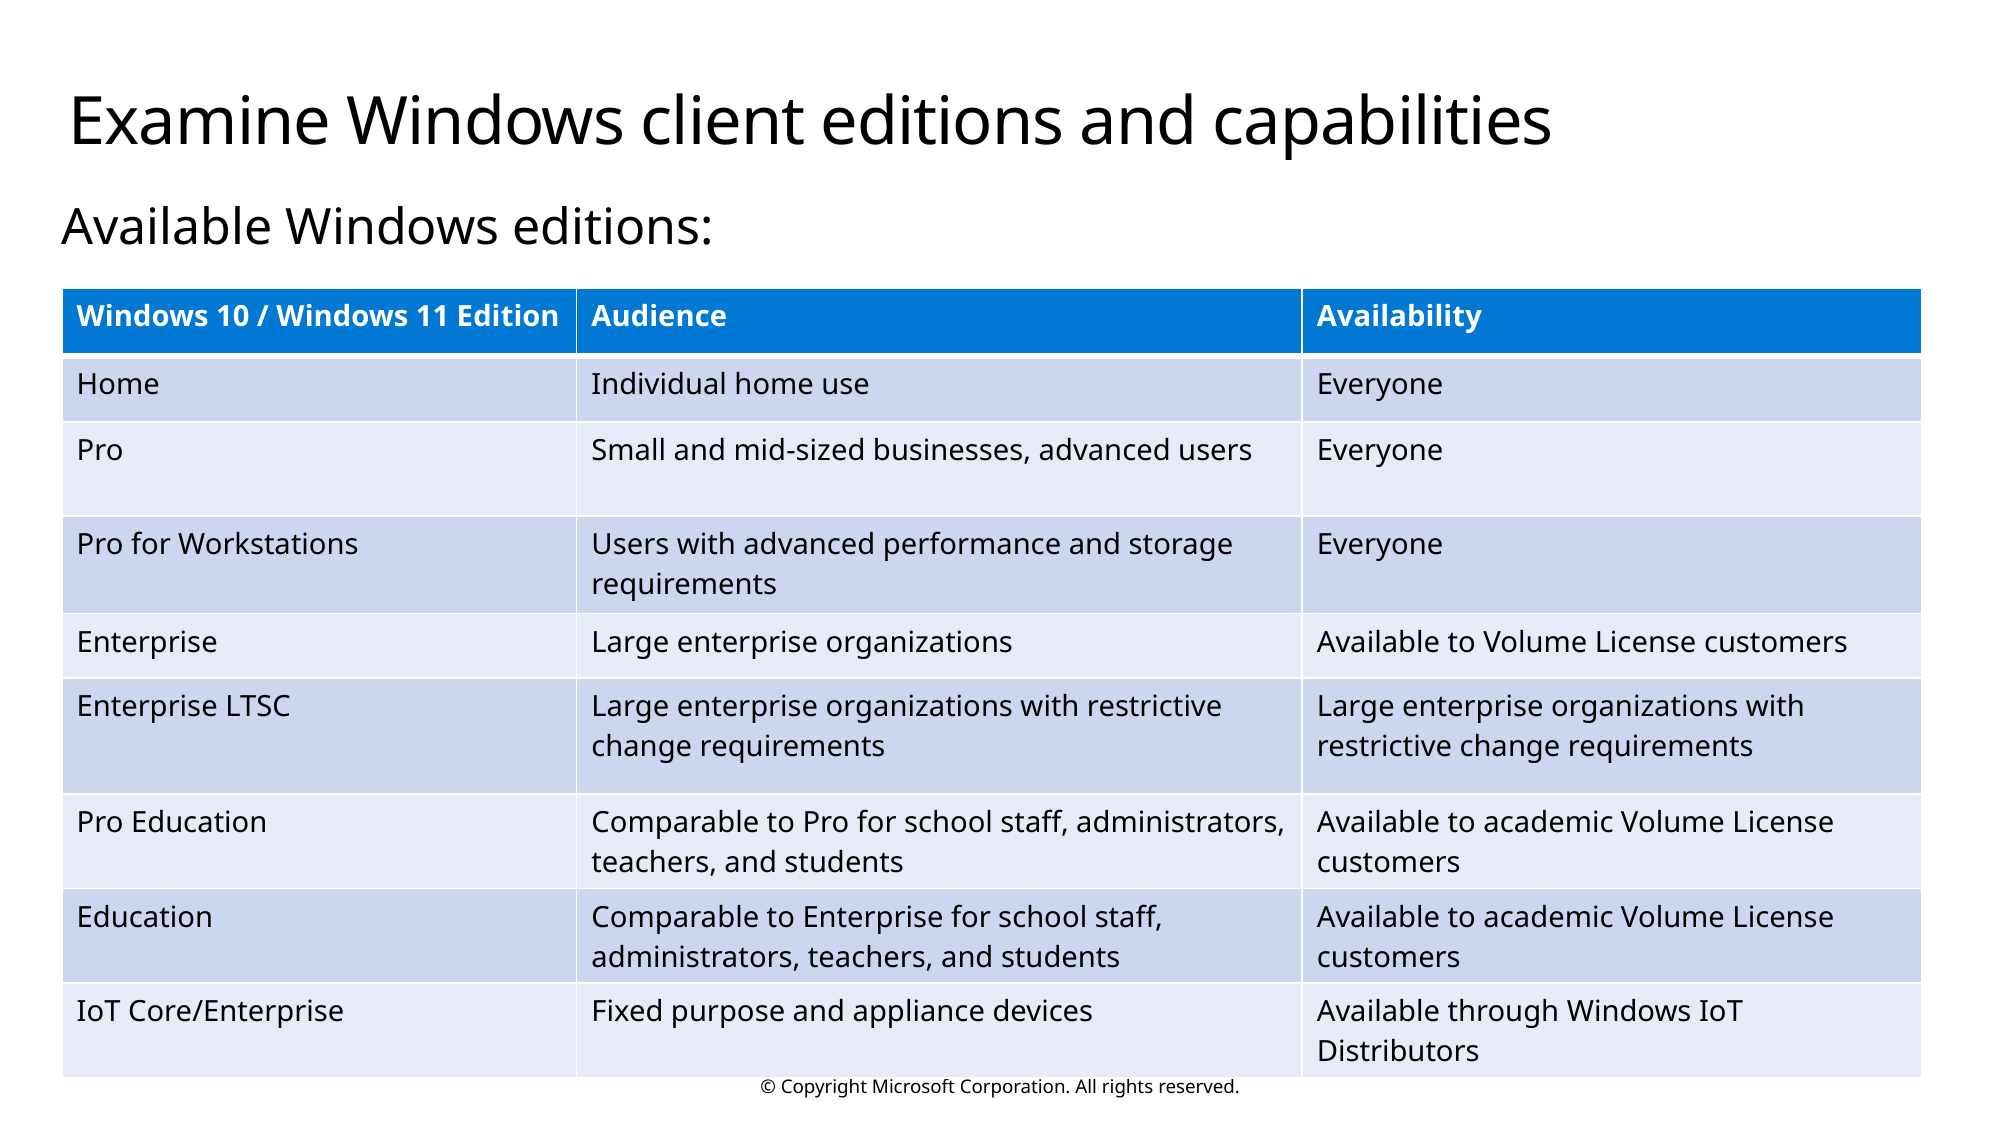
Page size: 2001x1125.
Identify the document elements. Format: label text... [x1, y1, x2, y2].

table_cell Everyone [1303, 423, 1921, 515]
table_cell Pro [63, 423, 576, 515]
table_cell Comparable to Pro for school staff, administrators, teachers, and students [577, 795, 1301, 888]
table_header Availability [1303, 289, 1921, 353]
table_cell Large enterprise organizations with restrictive change requirements [577, 679, 1301, 793]
table_cell Enterprise LTSC [63, 679, 576, 793]
table_cell Users with advanced performance and storage requirements [577, 517, 1301, 613]
table_cell Large enterprise organizations [577, 614, 1301, 677]
table_cell Education [63, 889, 576, 982]
table_cell Comparable to Enterprise for school staff, administrators, teachers, and students [577, 889, 1301, 982]
table_cell Available to academic Volume License customers [1303, 795, 1921, 888]
table_cell Available to Volume License customers [1303, 614, 1921, 677]
table_header Audience [577, 289, 1301, 353]
table_cell Fixed purpose and appliance devices [577, 984, 1301, 1077]
table_header Windows 10 / Windows 11 Edition [63, 289, 576, 353]
title Examine Windows client editions and capabilities [68, 72, 1930, 178]
table_cell Individual home use [577, 359, 1301, 421]
table_cell Everyone [1303, 517, 1921, 613]
table_cell Available through Windows IoT Distributors [1303, 984, 1921, 1077]
table_cell Available to academic Volume License customers [1303, 889, 1921, 982]
table_cell Home [63, 359, 576, 421]
table_cell Enterprise [63, 614, 576, 677]
table_cell IoT Core/Enterprise [63, 984, 576, 1077]
table_cell Everyone [1303, 359, 1921, 421]
table_cell Large enterprise organizations with restrictive change requirements [1303, 679, 1921, 793]
table_cell Small and mid-sized businesses, advanced users [577, 423, 1301, 515]
table_cell Pro for Workstations [63, 517, 576, 613]
text_box Available Windows editions: [31, 177, 745, 280]
table_cell Pro Education [63, 795, 576, 888]
